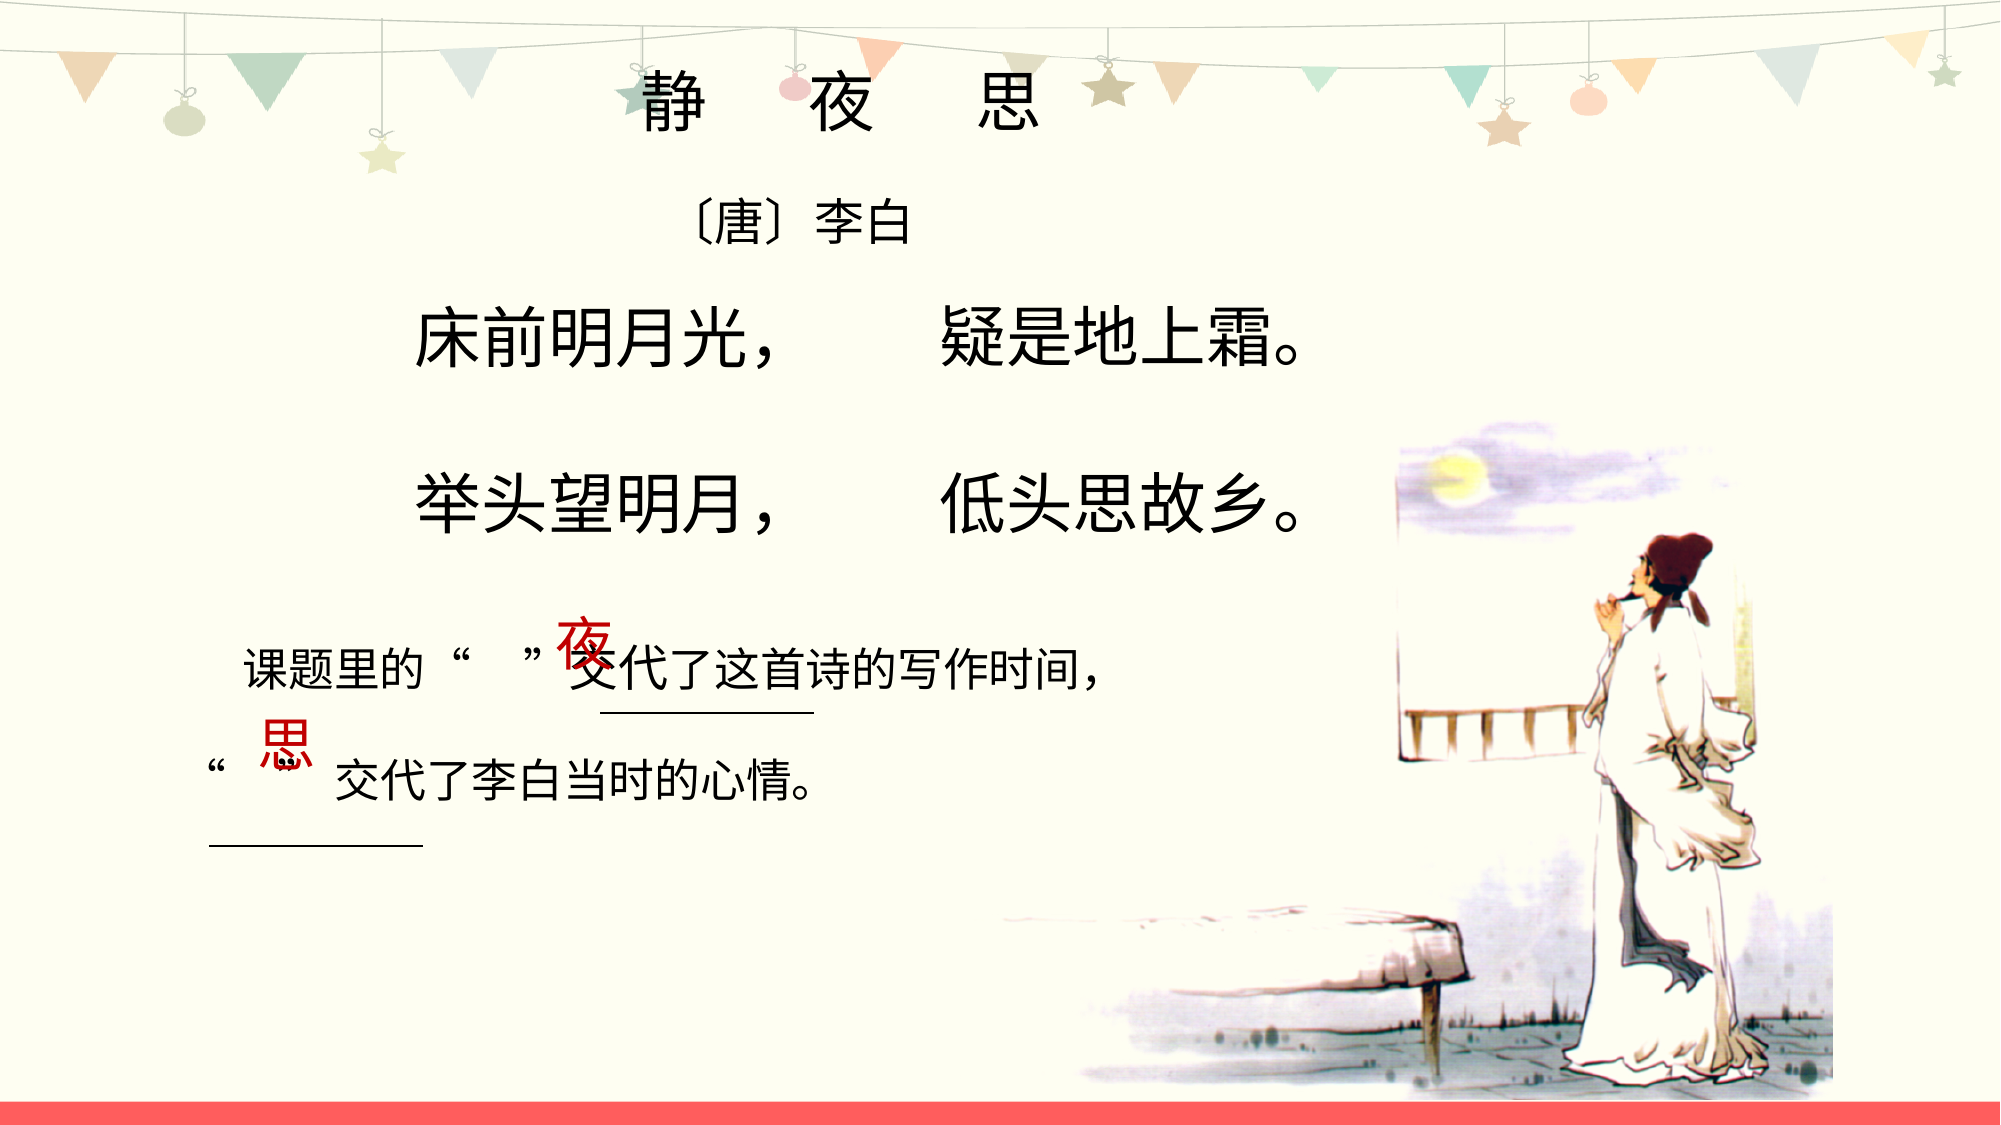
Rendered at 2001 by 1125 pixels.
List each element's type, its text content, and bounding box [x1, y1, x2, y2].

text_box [625, 52, 1091, 149]
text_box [400, 287, 1453, 551]
picture [959, 300, 1834, 1100]
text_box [165, 568, 1591, 847]
text_box 〔唐〕李白 [649, 183, 1052, 258]
